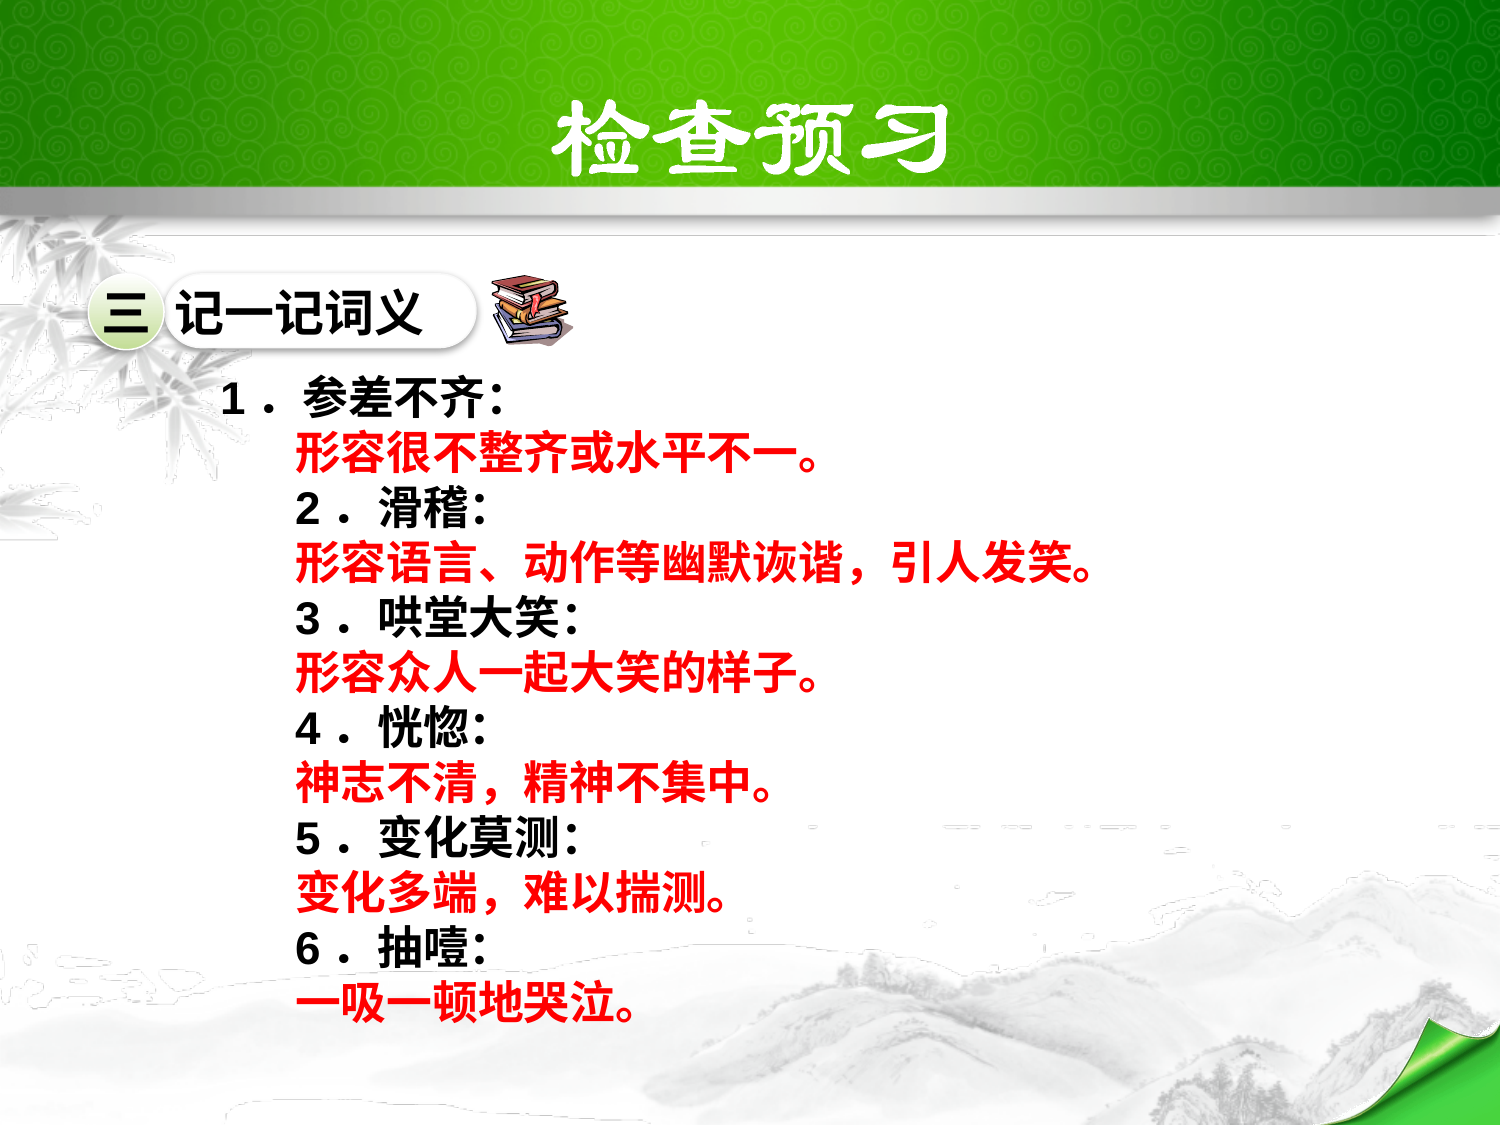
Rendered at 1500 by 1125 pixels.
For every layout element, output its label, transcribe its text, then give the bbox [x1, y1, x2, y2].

picture [0, 779, 1500, 1125]
text_box 1．参差不齐： 形容很不整齐或水平不一。 2．滑稽： 形容语言、动作等幽默诙谐，引人发笑。 3．哄堂大笑： 形容众人一起大笑的样子。 4．恍惚： 神志不清，精神不集中。 5．变化莫测： 变化多端，难以揣测。 6．抽噎： 一吸一顿地哭泣。 [205, 579, 1407, 777]
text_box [86, 273, 524, 350]
picture [0, 0, 1500, 570]
